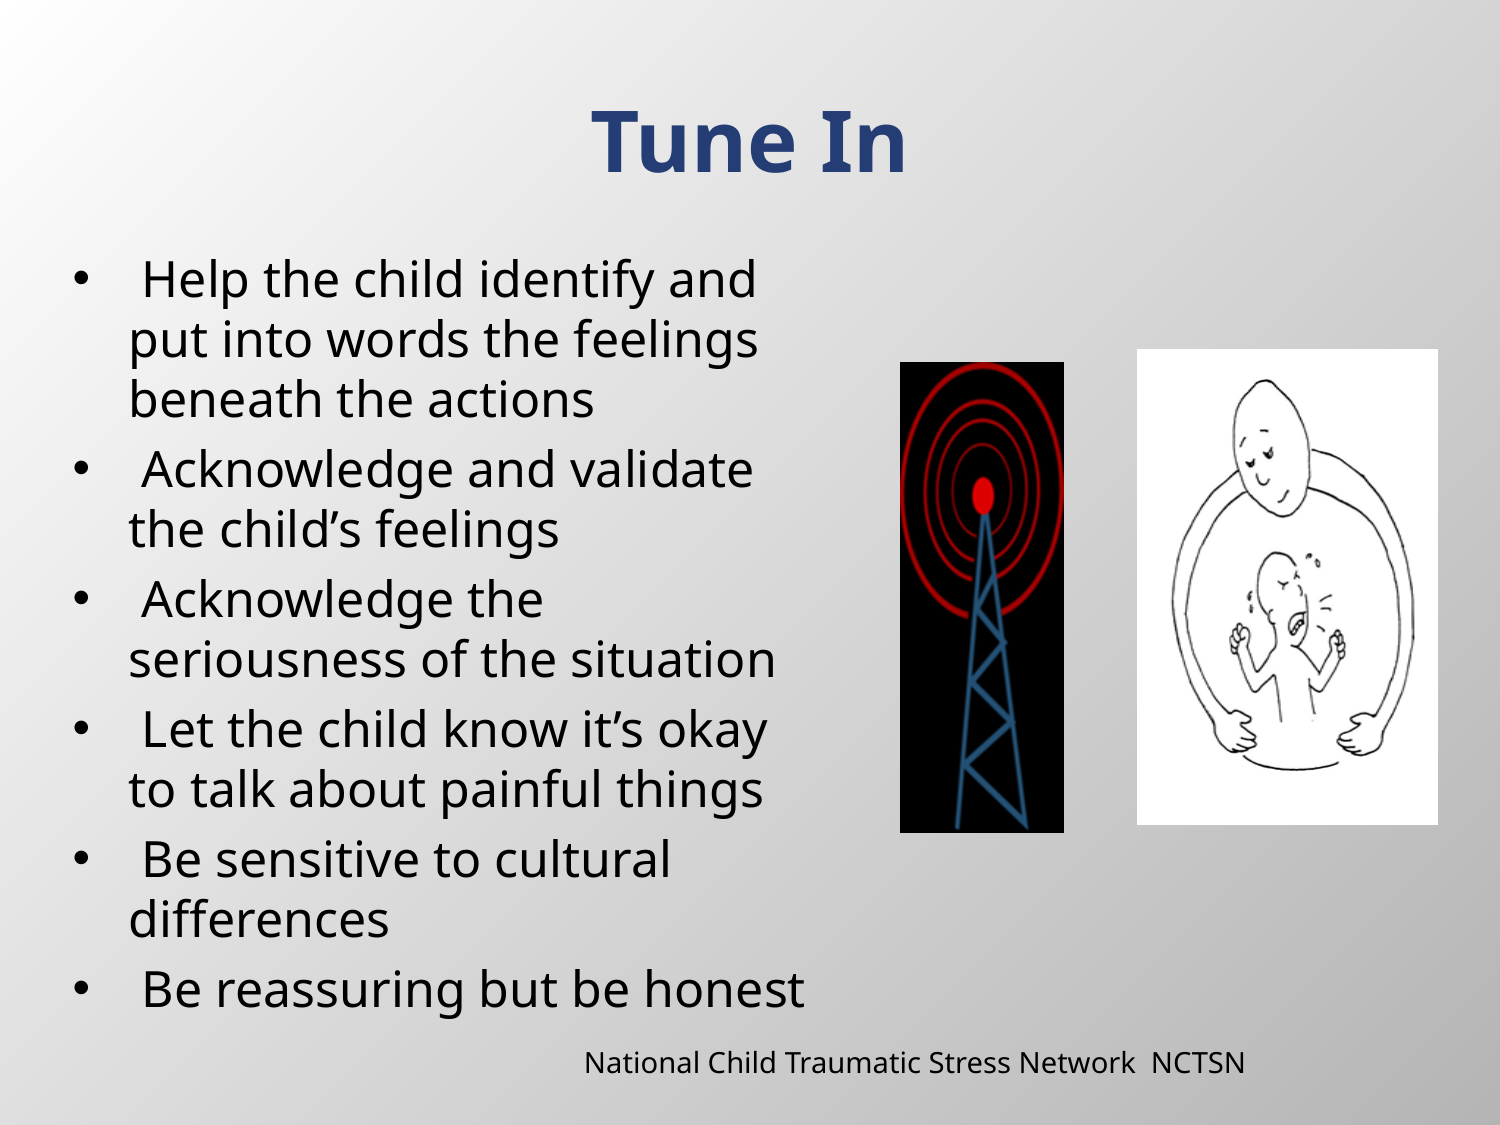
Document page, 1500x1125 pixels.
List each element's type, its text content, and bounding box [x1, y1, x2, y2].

text_box National Child Traumatic Stress Network NCTSN [569, 1037, 1395, 1088]
list Help the child identify and put into words the feelings beneath the actions Acknowledge and validate the child’s feelings Acknowledge the seriousness of the situation Let the child know it’s okay to talk about painful things Be sensitive to cultural differences Be reassuring but be honest [57, 239, 838, 1038]
picture [899, 362, 1064, 833]
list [1137, 349, 1438, 826]
title Tune In [75, 45, 1425, 233]
